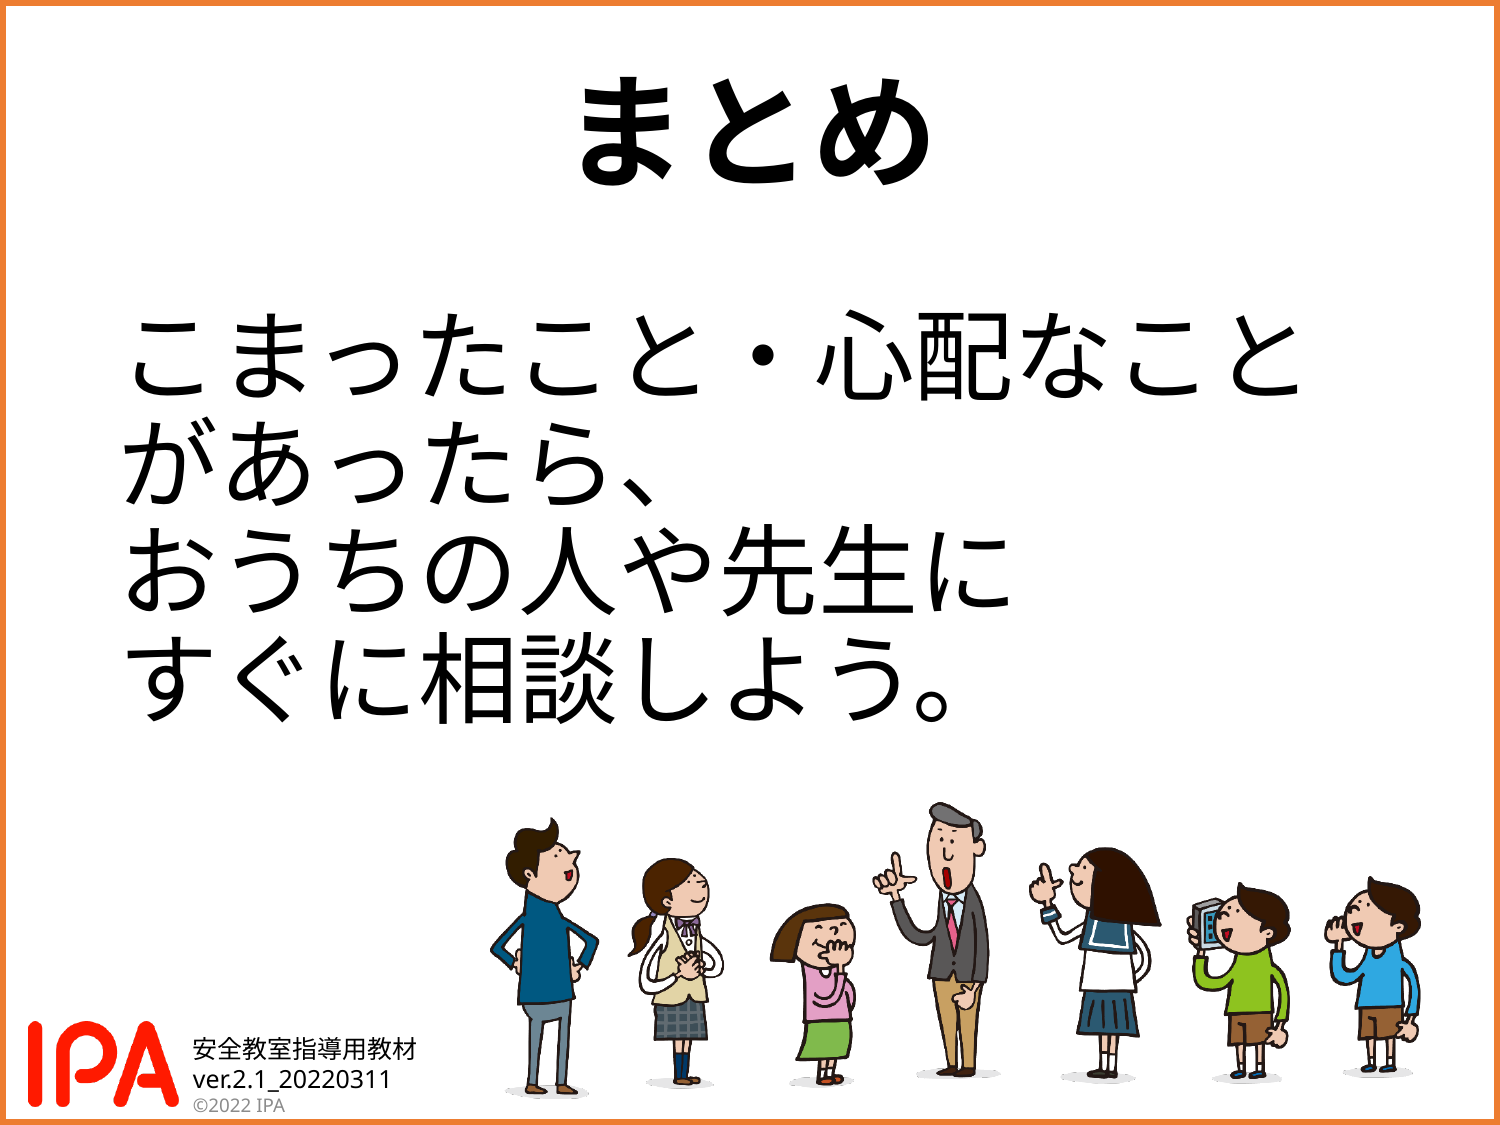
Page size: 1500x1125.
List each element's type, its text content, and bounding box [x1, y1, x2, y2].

title まとめ [103, 62, 1397, 215]
picture [490, 802, 1421, 1099]
list こまったこと・心配なことがあったら、 おうちの人や先生に すぐに相談しよう。 [103, 299, 1397, 807]
picture [28, 1021, 179, 1107]
